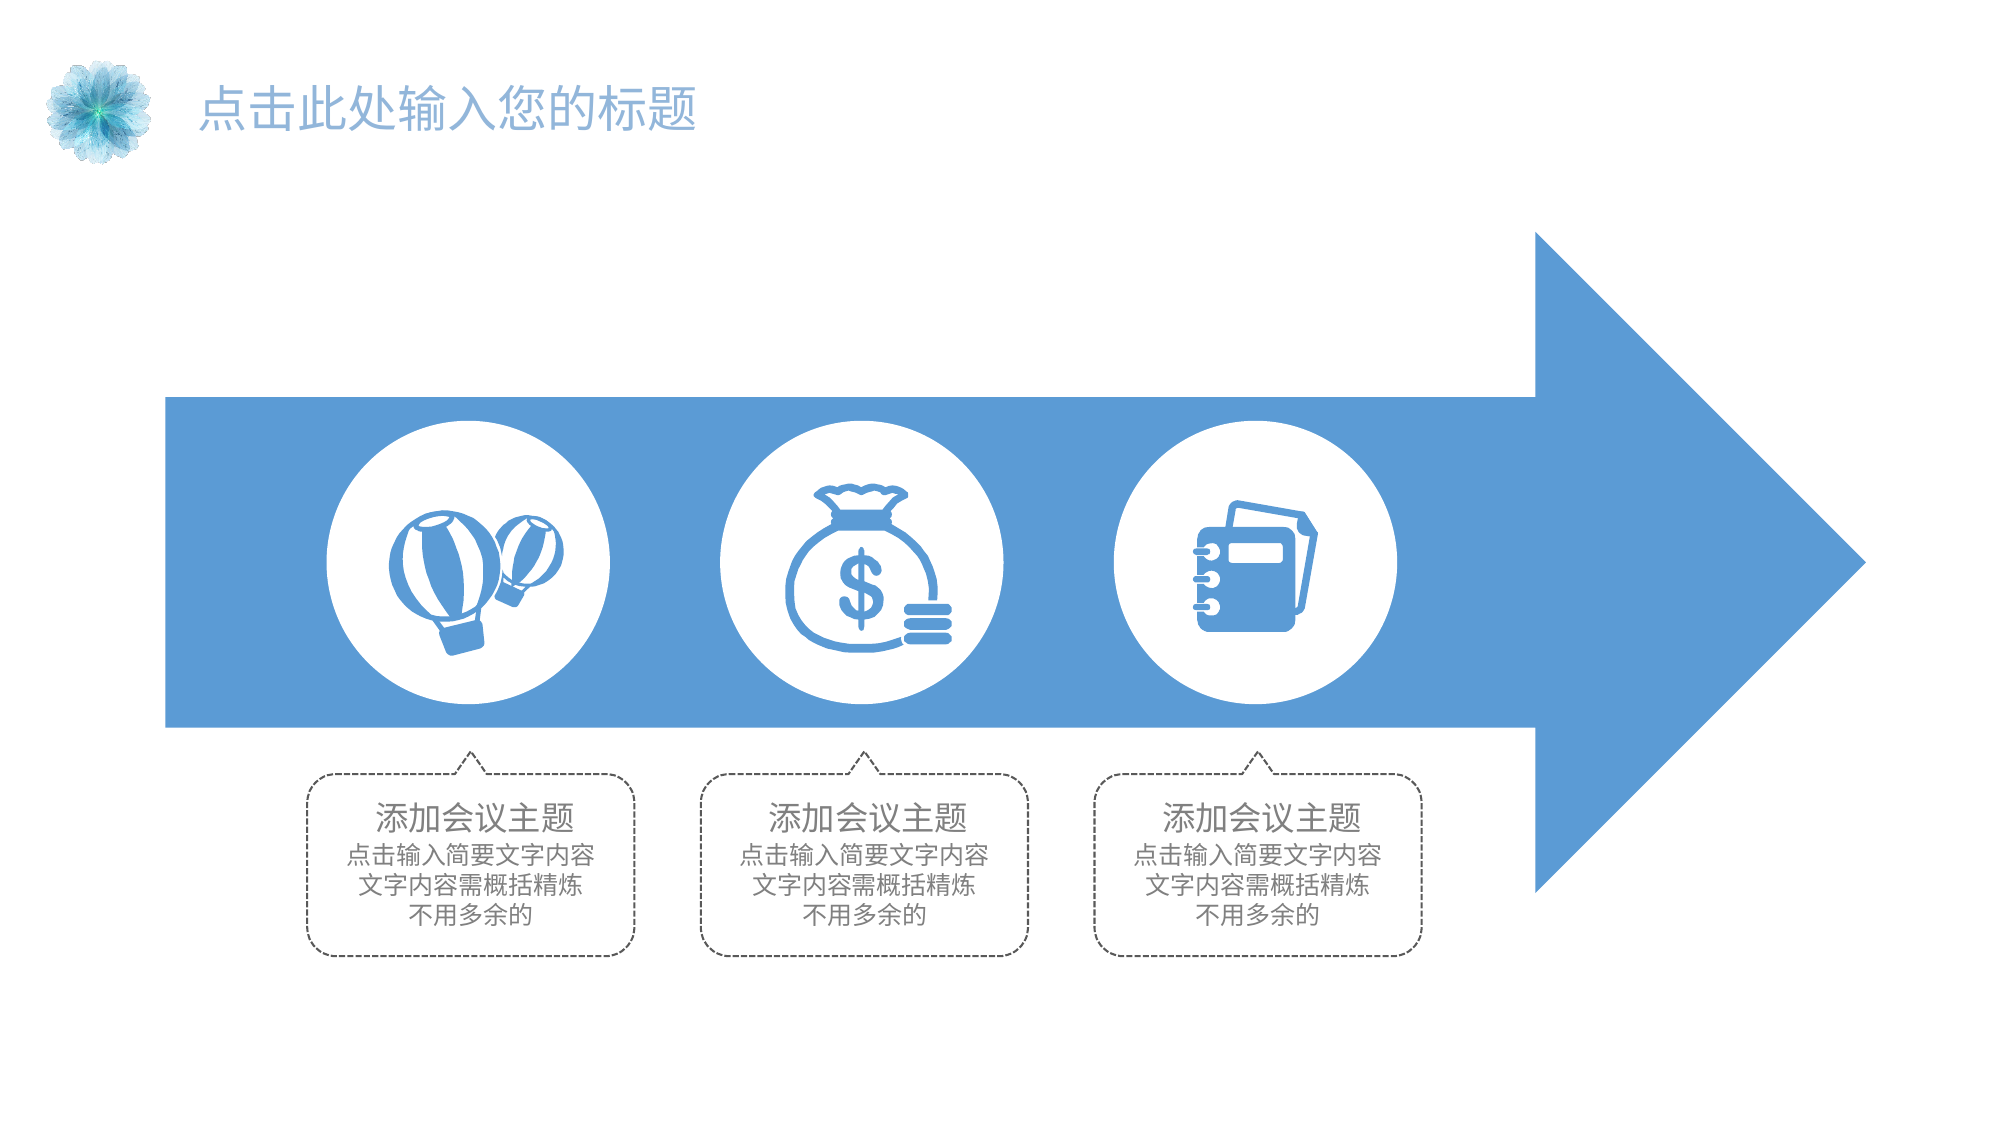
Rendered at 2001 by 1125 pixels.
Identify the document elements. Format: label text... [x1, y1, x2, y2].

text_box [700, 751, 1035, 957]
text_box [388, 510, 564, 656]
text_box [1112, 419, 1399, 706]
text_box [307, 751, 642, 957]
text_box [1094, 751, 1429, 957]
text_box [719, 419, 1005, 706]
text_box [165, 231, 1866, 894]
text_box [785, 483, 952, 653]
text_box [1192, 500, 1318, 632]
text_box 点击此处输入您的标题 [182, 70, 1085, 146]
picture [36, 48, 161, 174]
text_box [325, 419, 611, 706]
